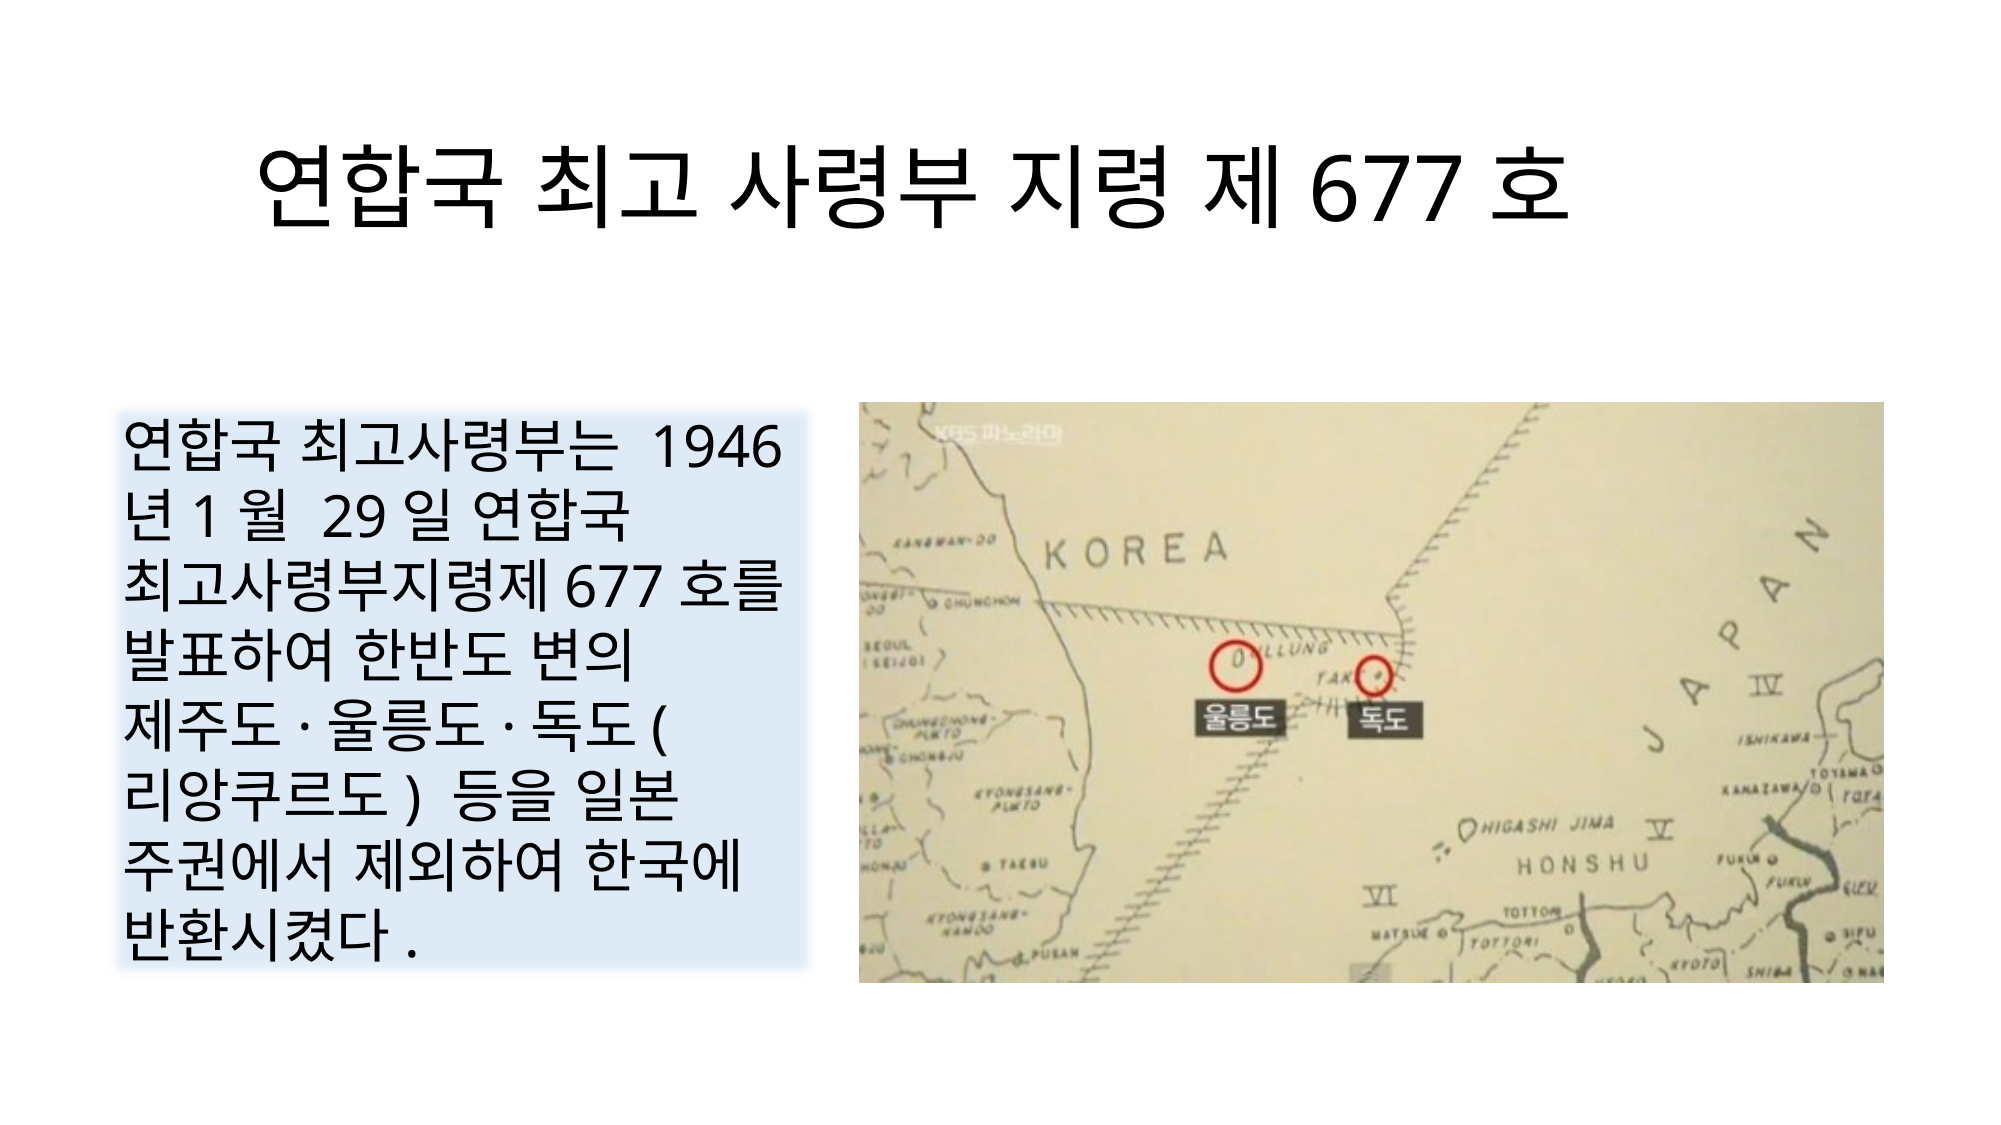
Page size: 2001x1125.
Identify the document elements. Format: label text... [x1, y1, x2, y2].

text_box 연합국 최고사령부는 1946년1월 29일 연합국 최고사령부지령제677호를 발표하여 한반도 변의 제주도·울릉도·독도(리앙쿠르도) 등을 일본 주권에서 제외하여 한국에 반환시켰다. [126, 420, 800, 961]
text_box 연합국 최고 사령부 지령 제677호 [108, 122, 1719, 248]
picture [859, 402, 1884, 983]
